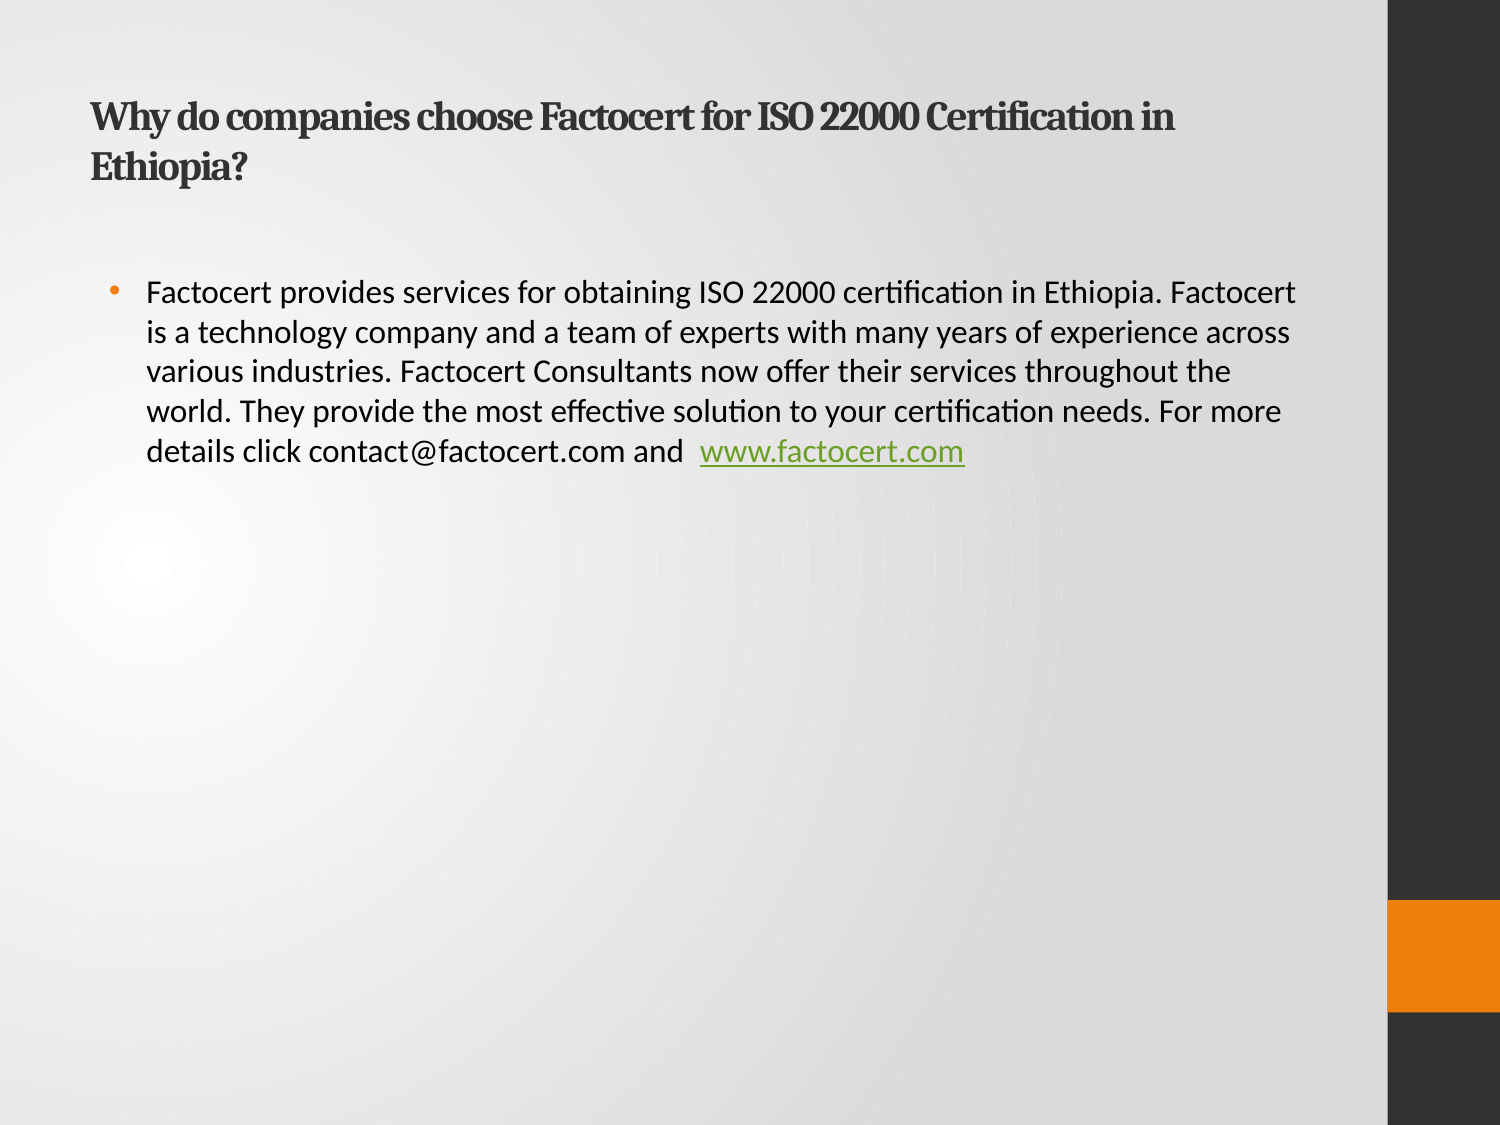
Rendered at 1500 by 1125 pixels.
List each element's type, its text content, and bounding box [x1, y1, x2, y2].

list Factocert provides services for obtaining ISO 22000 certification in Ethiopia. Factocert is a technology company and a team of experts with many years of experience across various industries. Factocert Consultants now offer their services throughout the world. They provide the most effective solution to your certification needs. For more details click contact@factocert.com and www.factocert.com [75, 262, 1325, 1050]
title Why do companies choose Factocert for ISO 22000 Certification in Ethiopia? [75, 45, 1325, 233]
